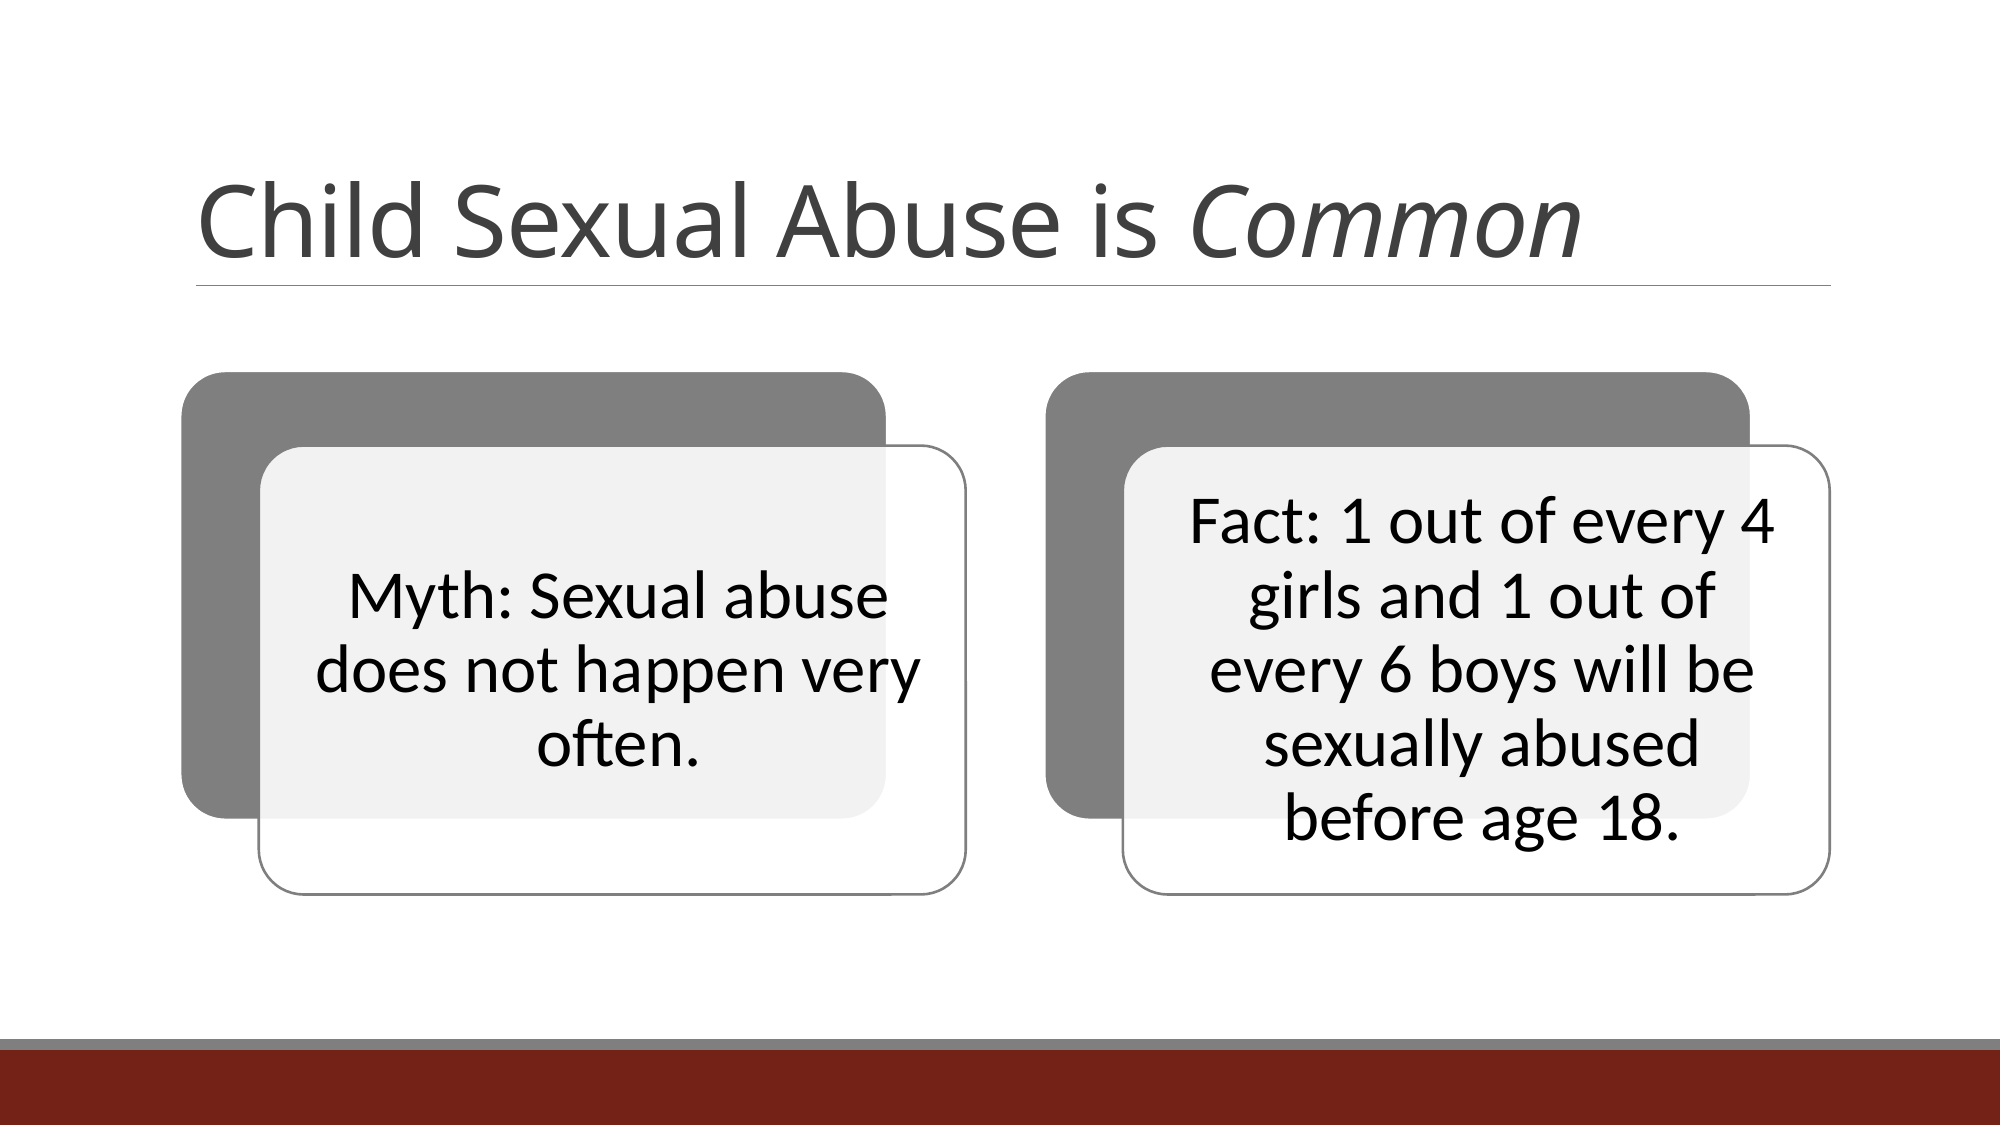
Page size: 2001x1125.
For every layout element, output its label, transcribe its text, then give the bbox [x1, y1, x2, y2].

title Child Sexual Abuse is Common [180, 47, 1830, 285]
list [179, 302, 1831, 964]
